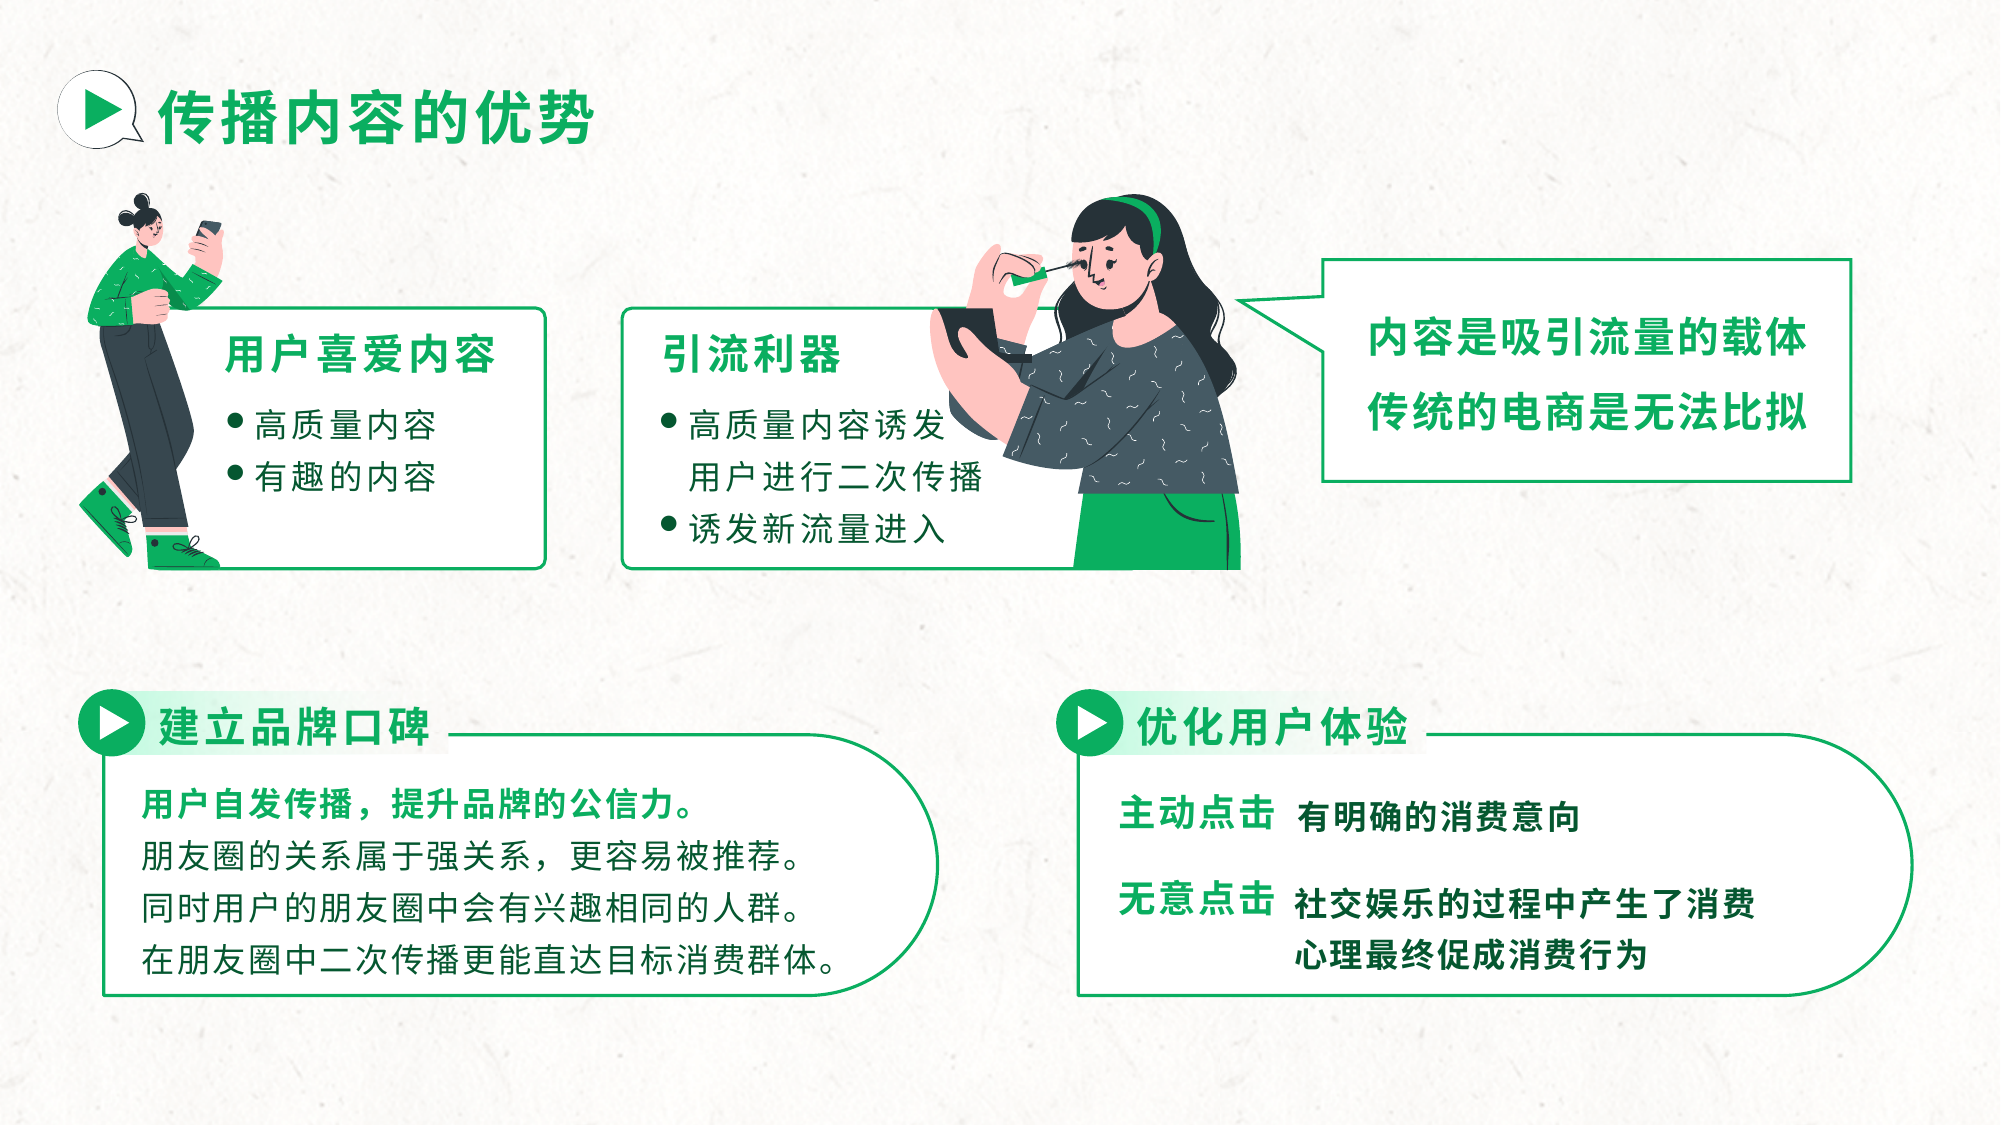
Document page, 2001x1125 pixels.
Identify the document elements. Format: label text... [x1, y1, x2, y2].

text_box 主动点击 [1104, 781, 1282, 842]
title 传播内容的优势 [142, 81, 623, 161]
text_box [929, 194, 1241, 570]
text_box 内容是吸引流量的载体 传统的电商是无法比拟 [1353, 278, 1823, 443]
text_box 高质量内容诱发 用户进行二次传播 诱发新流量进入 [644, 384, 929, 555]
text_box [57, 69, 145, 149]
text_box 社交娱乐的过程中产生了消费心理最终促成消费行为 [1279, 863, 1807, 982]
text_box 有明确的消费意向 [1282, 777, 1596, 844]
text_box 用户喜爱内容 [224, 320, 511, 385]
text_box [1241, 258, 1852, 483]
text_box [621, 307, 929, 570]
text_box [1077, 733, 1914, 997]
text_box 用户自发传播，提升品牌的公信力。 朋友圈的关系属于强关系，更容易被推荐。 同时用户的朋友圈中会有兴趣相同的人群。 在朋友圈中二次传播更能直达目标消费群体。 [126, 764, 869, 987]
text_box 高质量内容 有趣的内容 [224, 384, 486, 504]
text_box 无意点击 [1104, 867, 1279, 928]
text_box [1056, 689, 1427, 760]
picture [0, 0, 2001, 1125]
text_box 引流利器 [646, 320, 857, 384]
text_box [79, 192, 224, 571]
text_box [102, 733, 939, 997]
text_box [224, 306, 547, 570]
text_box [78, 689, 449, 760]
